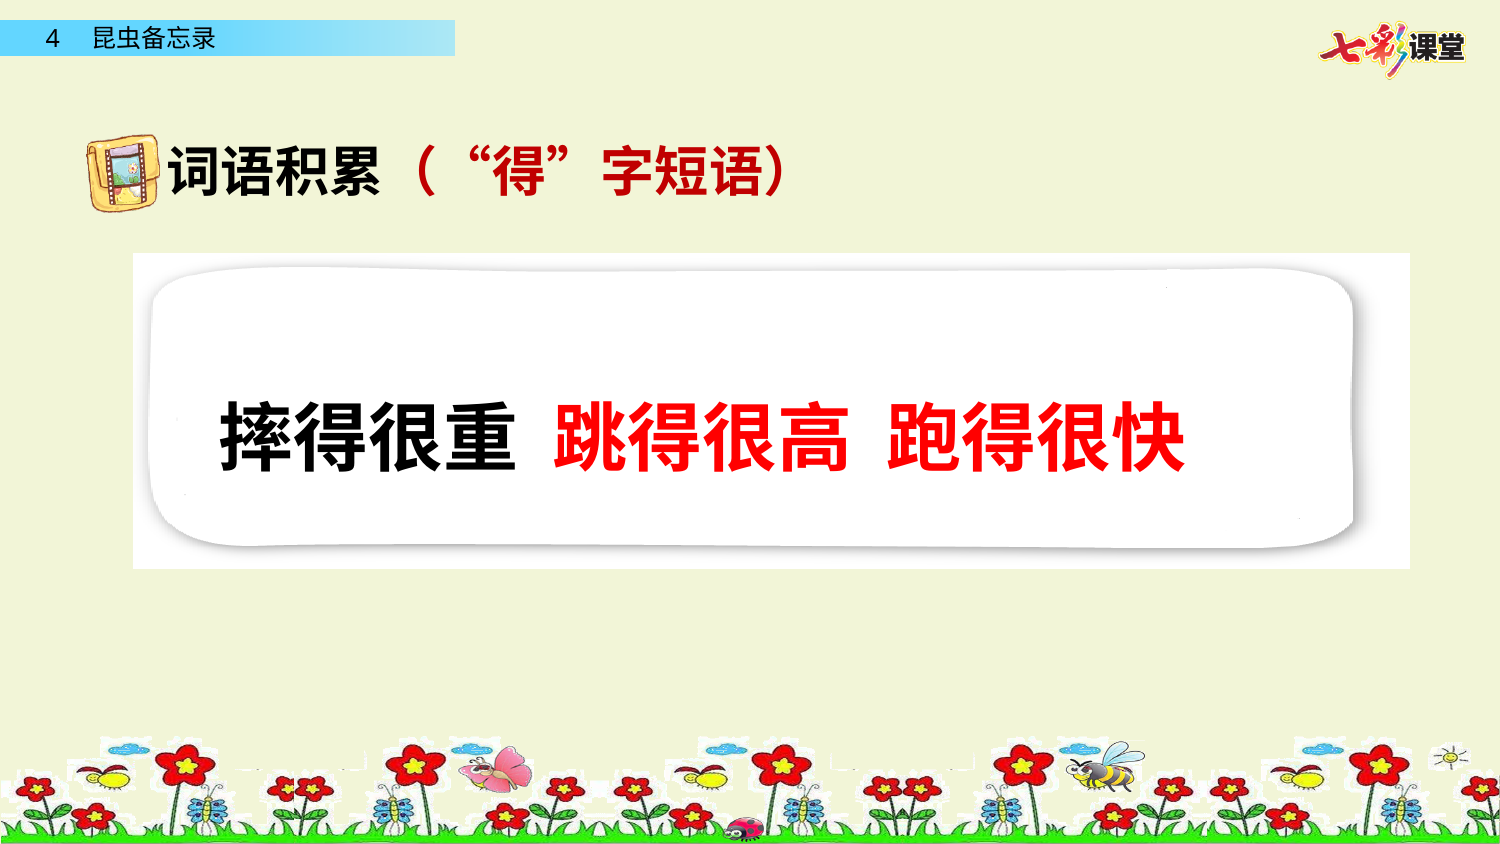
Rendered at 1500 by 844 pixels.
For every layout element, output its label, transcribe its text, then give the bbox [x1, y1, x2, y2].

picture [132, 253, 1410, 569]
picture [86, 126, 161, 216]
text_box 词语积累（“得”字短语） [165, 130, 852, 211]
picture [0, 714, 1500, 844]
picture [1316, 20, 1468, 80]
